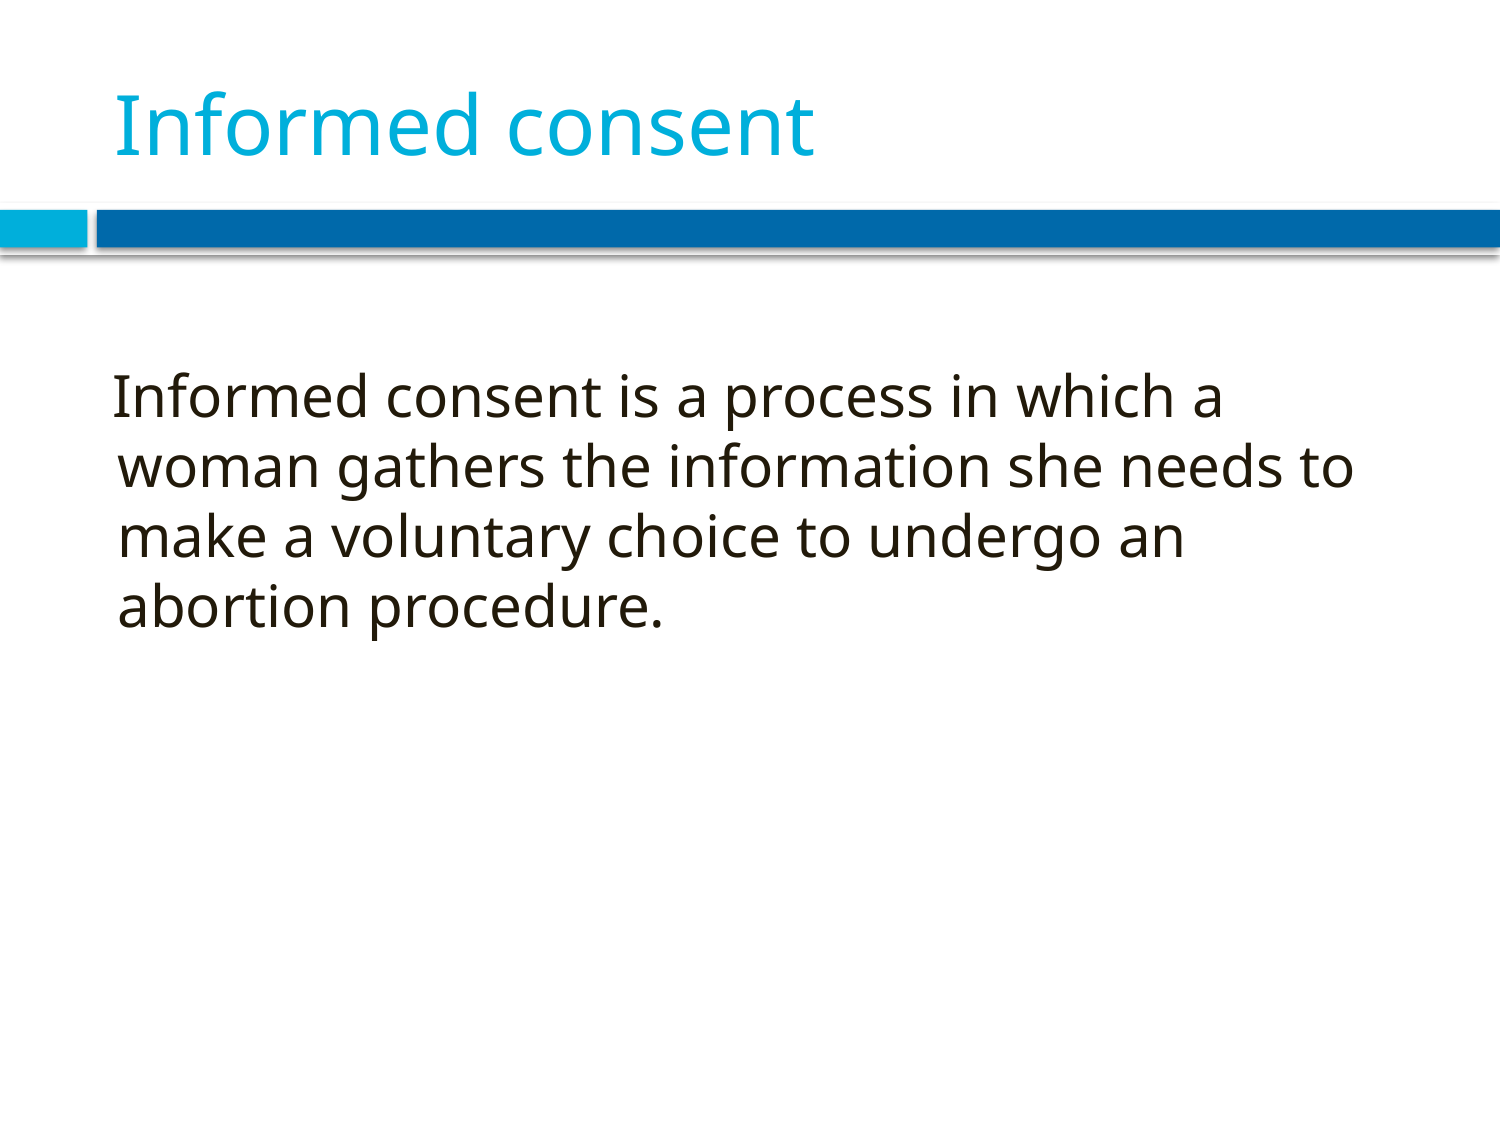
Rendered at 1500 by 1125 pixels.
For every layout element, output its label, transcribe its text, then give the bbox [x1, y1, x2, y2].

title Informed consent [99, 37, 1438, 200]
list Informed consent is a process in which a woman gathers the information she needs to make a voluntary choice to undergo an abortion procedure. [50, 262, 1388, 1005]
